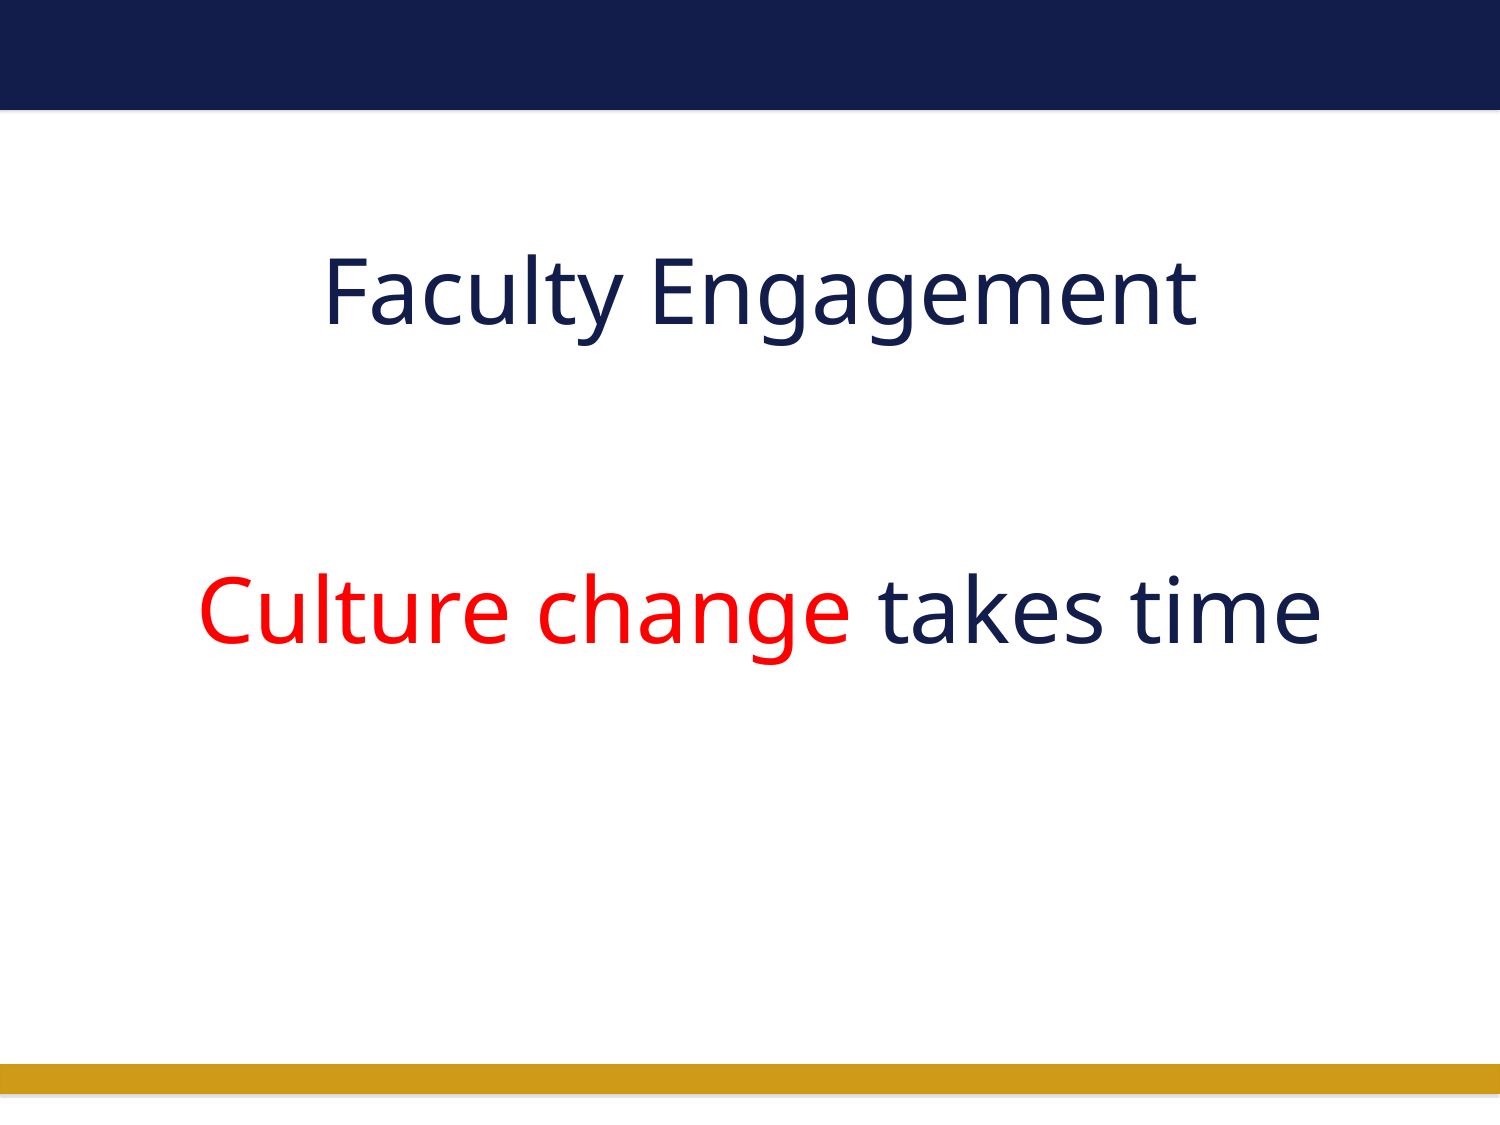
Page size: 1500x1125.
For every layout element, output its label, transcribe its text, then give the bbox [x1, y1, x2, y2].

title Faculty Engagement [95, 173, 1425, 402]
list Culture change takes time [95, 544, 1425, 673]
